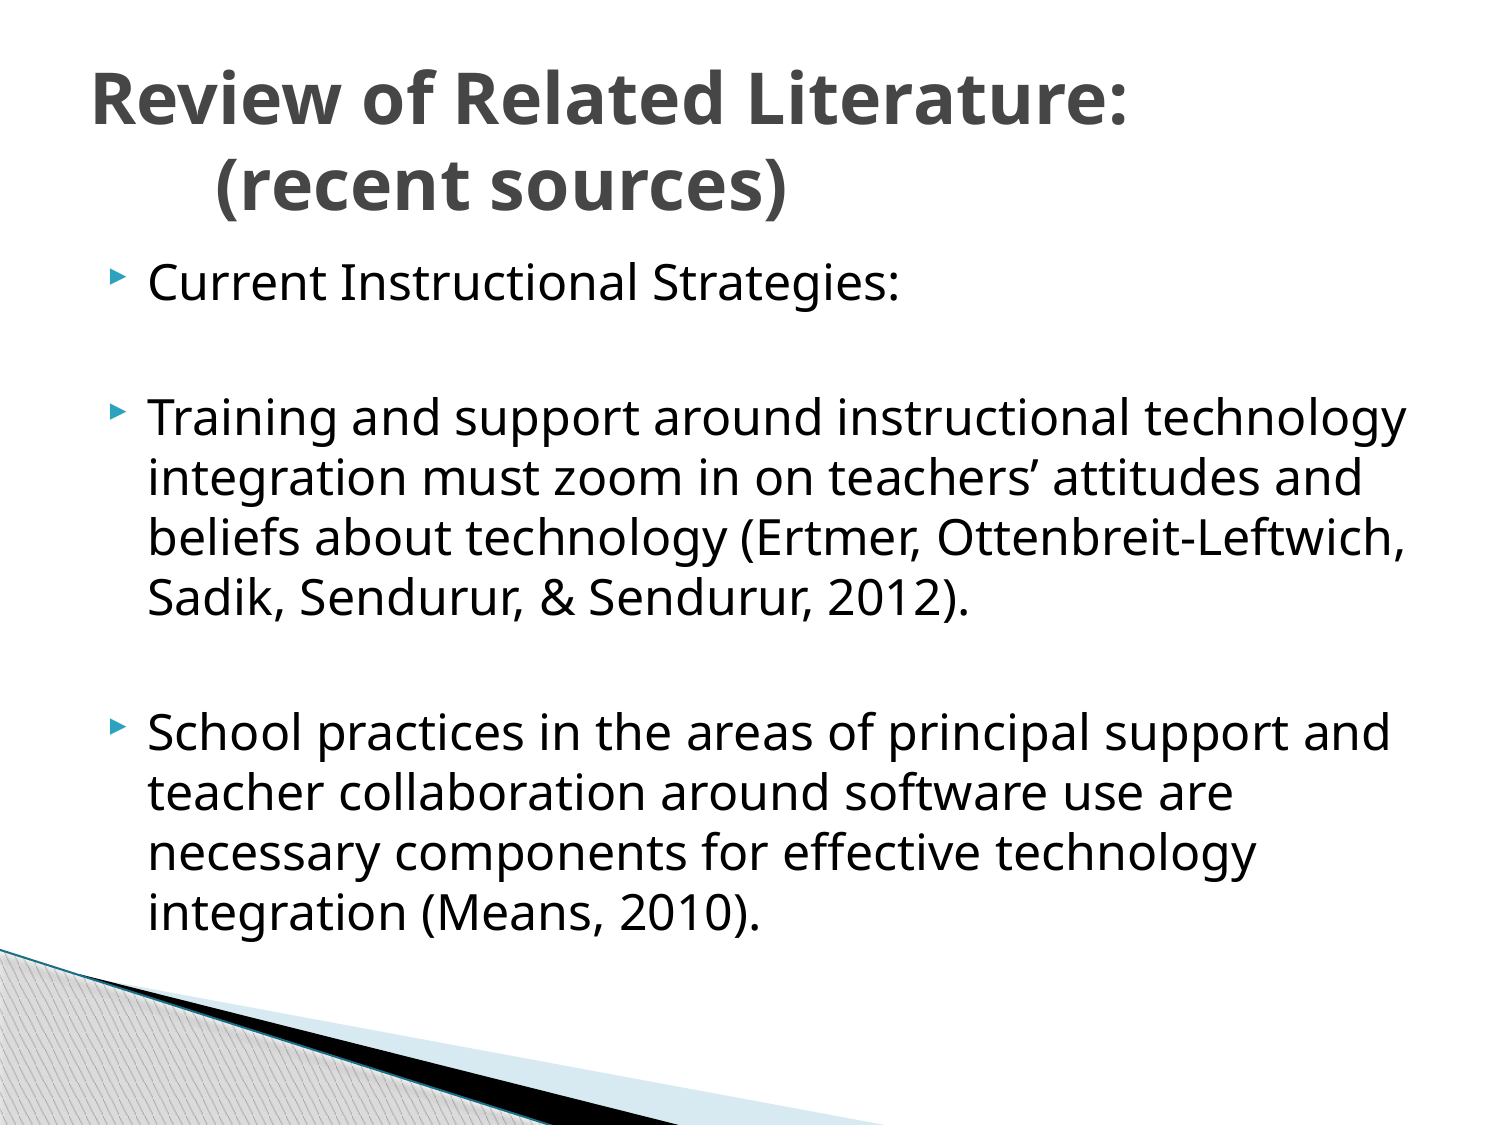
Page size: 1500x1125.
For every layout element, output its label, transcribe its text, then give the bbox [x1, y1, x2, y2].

title Review of Related Literature: (recent sources) [75, 45, 1425, 233]
list Current Instructional Strategies: Training and support around instructional technology integration must zoom in on teachers’ attitudes and beliefs about technology (Ertmer, Ottenbreit-Leftwich, Sadik, Sendurur, & Sendurur, 2012). School practices in the areas of principal support and teacher collaboration around software use are necessary components for effective technology integration (Means, 2010). [75, 243, 1425, 986]
